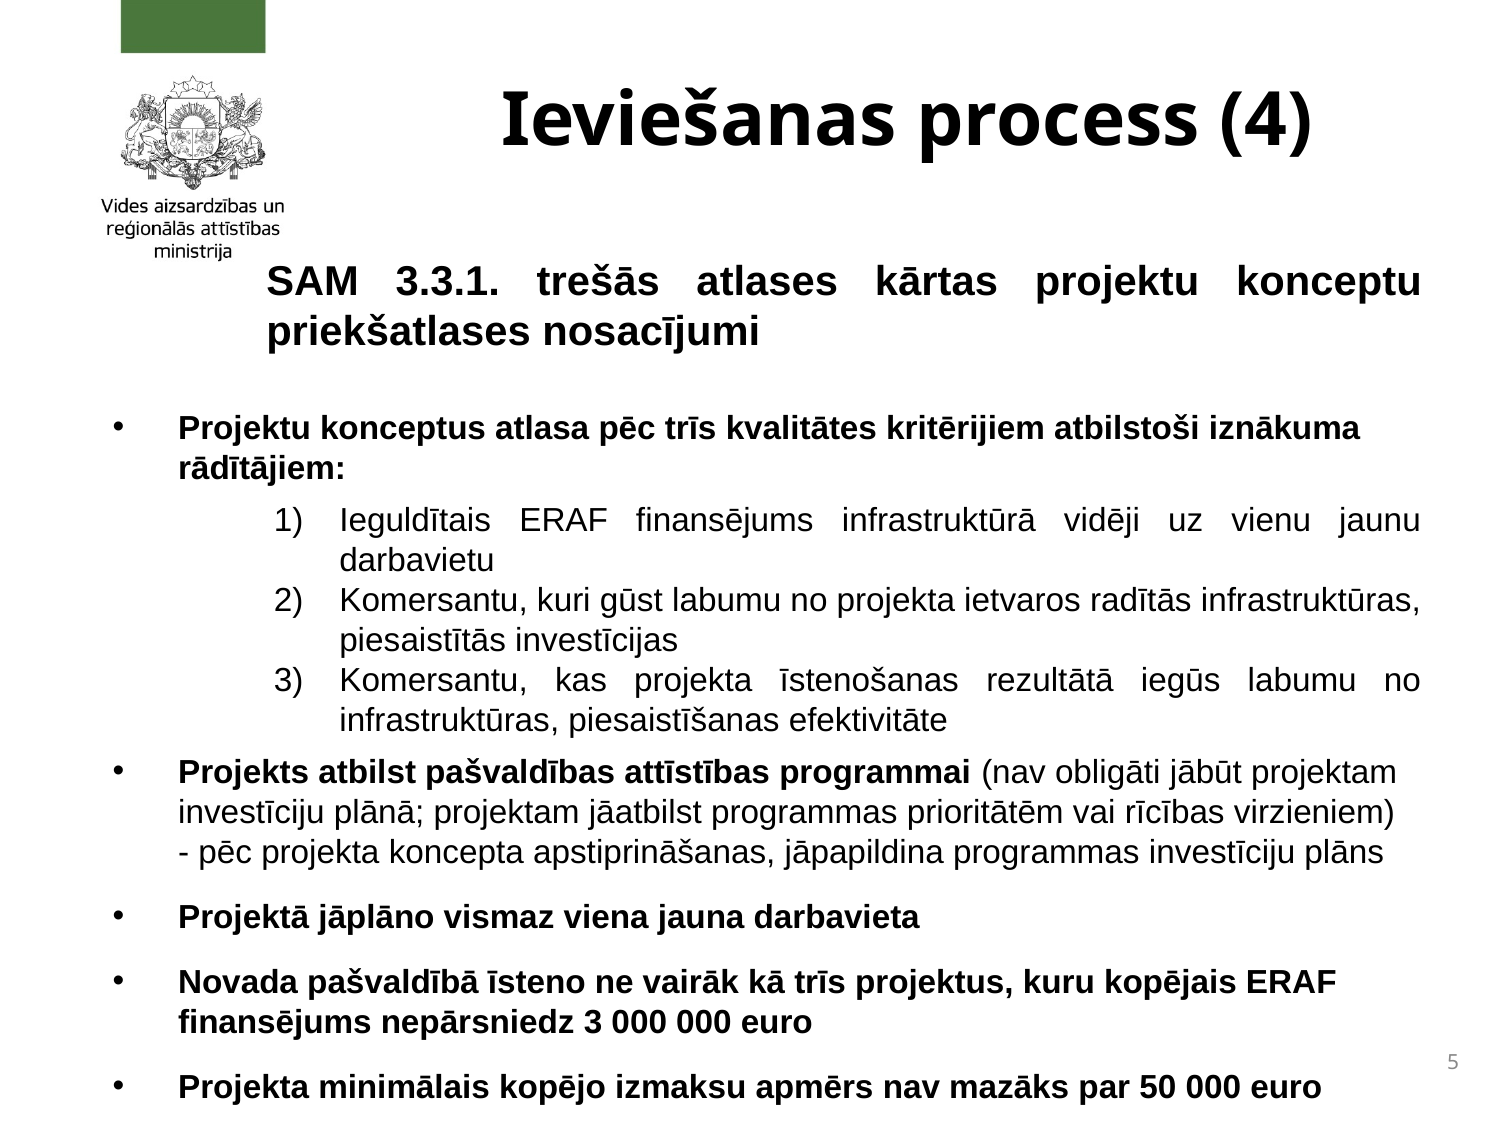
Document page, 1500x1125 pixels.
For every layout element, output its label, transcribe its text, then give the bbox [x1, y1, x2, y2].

slide_number 5 [1438, 1037, 1475, 1088]
text_box SAM 3.3.1. trešās atlases kārtas projektu konceptu priekšatlases nosacījumi Projektu konceptus atlasa pēc trīs kvalitātes kritērijiem atbilstoši iznākuma rādītājiem: Ieguldītais ERAF finansējums infrastruktūrā vidēji uz vienu jaunu darbavietu Komersantu, kuri gūst labumu no projekta ietvaros radītās infrastruktūras, piesaistītās investīcijas Komersantu, kas projekta īstenošanas rezultātā iegūs labumu no infrastruktūras, piesaistīšanas efektivitāte Projekts atbilst pašvaldības attīstības programmai (nav obligāti jābūt projektam investīciju plānā; projektam jāatbilst programmas prioritātēm vai rīcības virzieniem) - pēc projekta koncepta apstiprināšanas, jāpapildina programmas investīciju plāns Projektā jāplāno vismaz viena jauna darbavieta Novada pašvaldībā īsteno ne vairāk kā trīs projektus, kuru kopējais ERAF finansējums nepārsniedz 3 000 000 euro Projekta minimālais kopējo izmaksu apmērs nav mazāks par 50 000 euro [0, 0, 1438, 1125]
title Ieviešanas process (4) [407, 62, 1408, 186]
